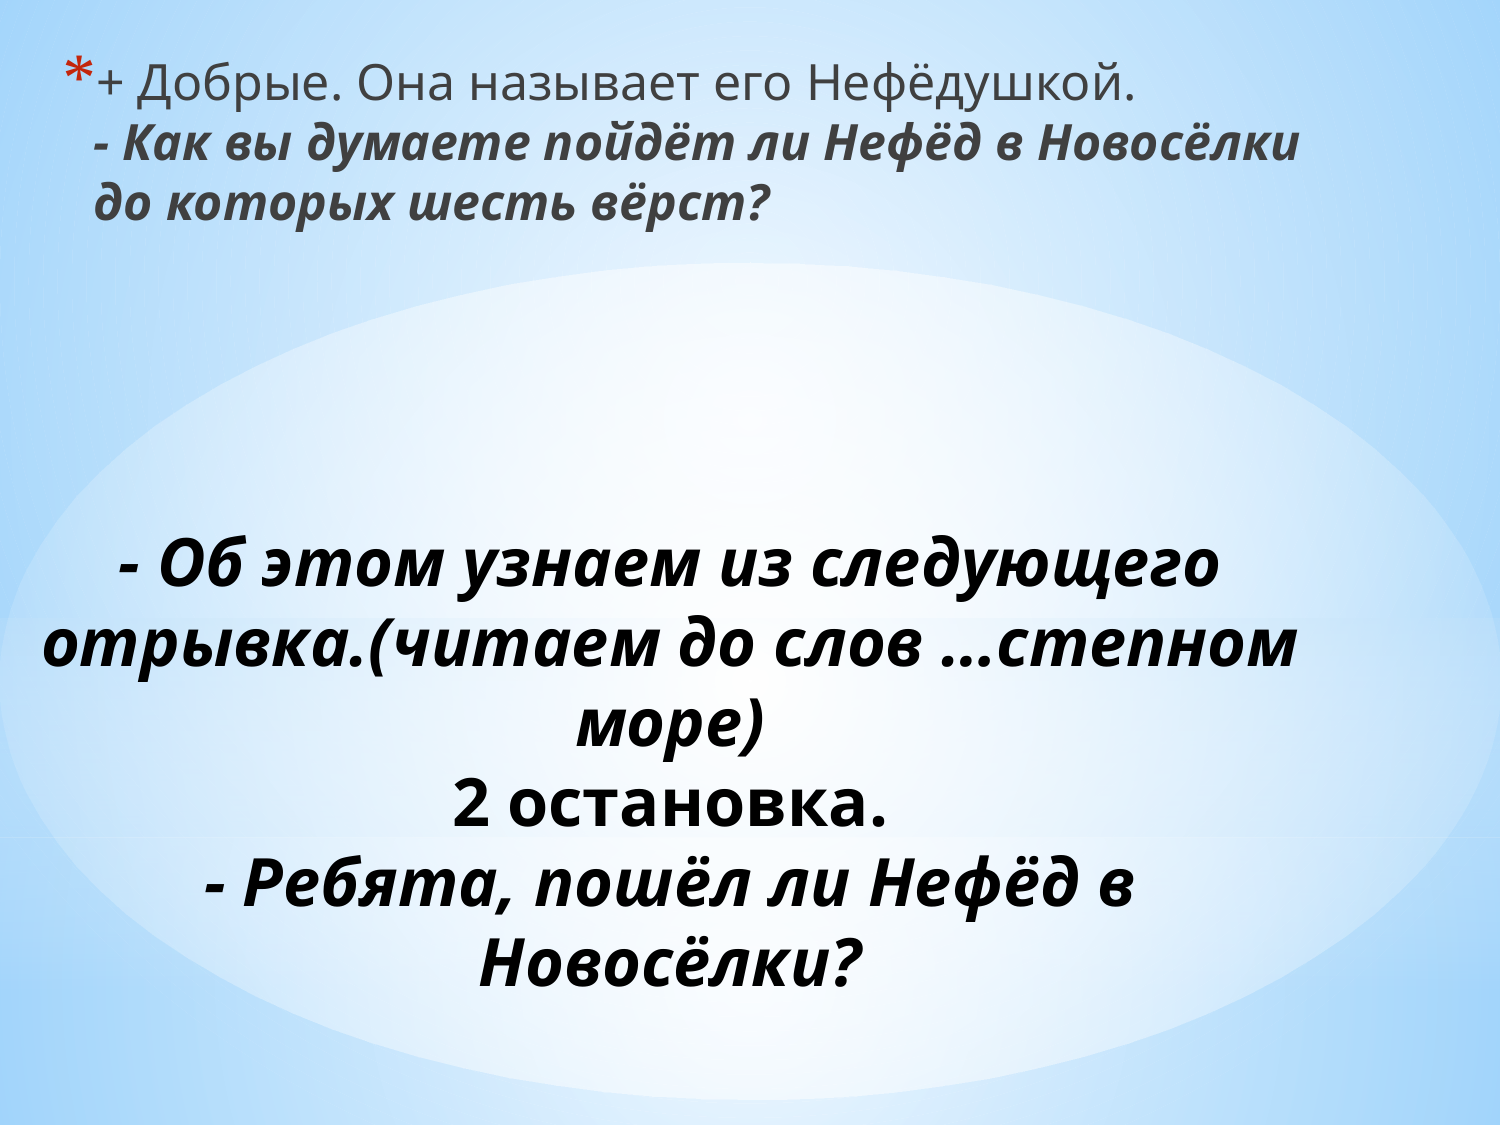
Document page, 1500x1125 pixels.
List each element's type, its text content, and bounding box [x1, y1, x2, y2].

title - Об этом узнаем из следующего отрывка.(читаем до слов …степном море) 2 остановка. - Ребята, пошёл ли Нефёд в Новосёлки? [17, 432, 1323, 1047]
list + Добрые. Она называет его Нефёдушкой. - Как вы думаете пойдёт ли Нефёд в Новосёлки до которых шесть вёрст? [41, 42, 1353, 327]
